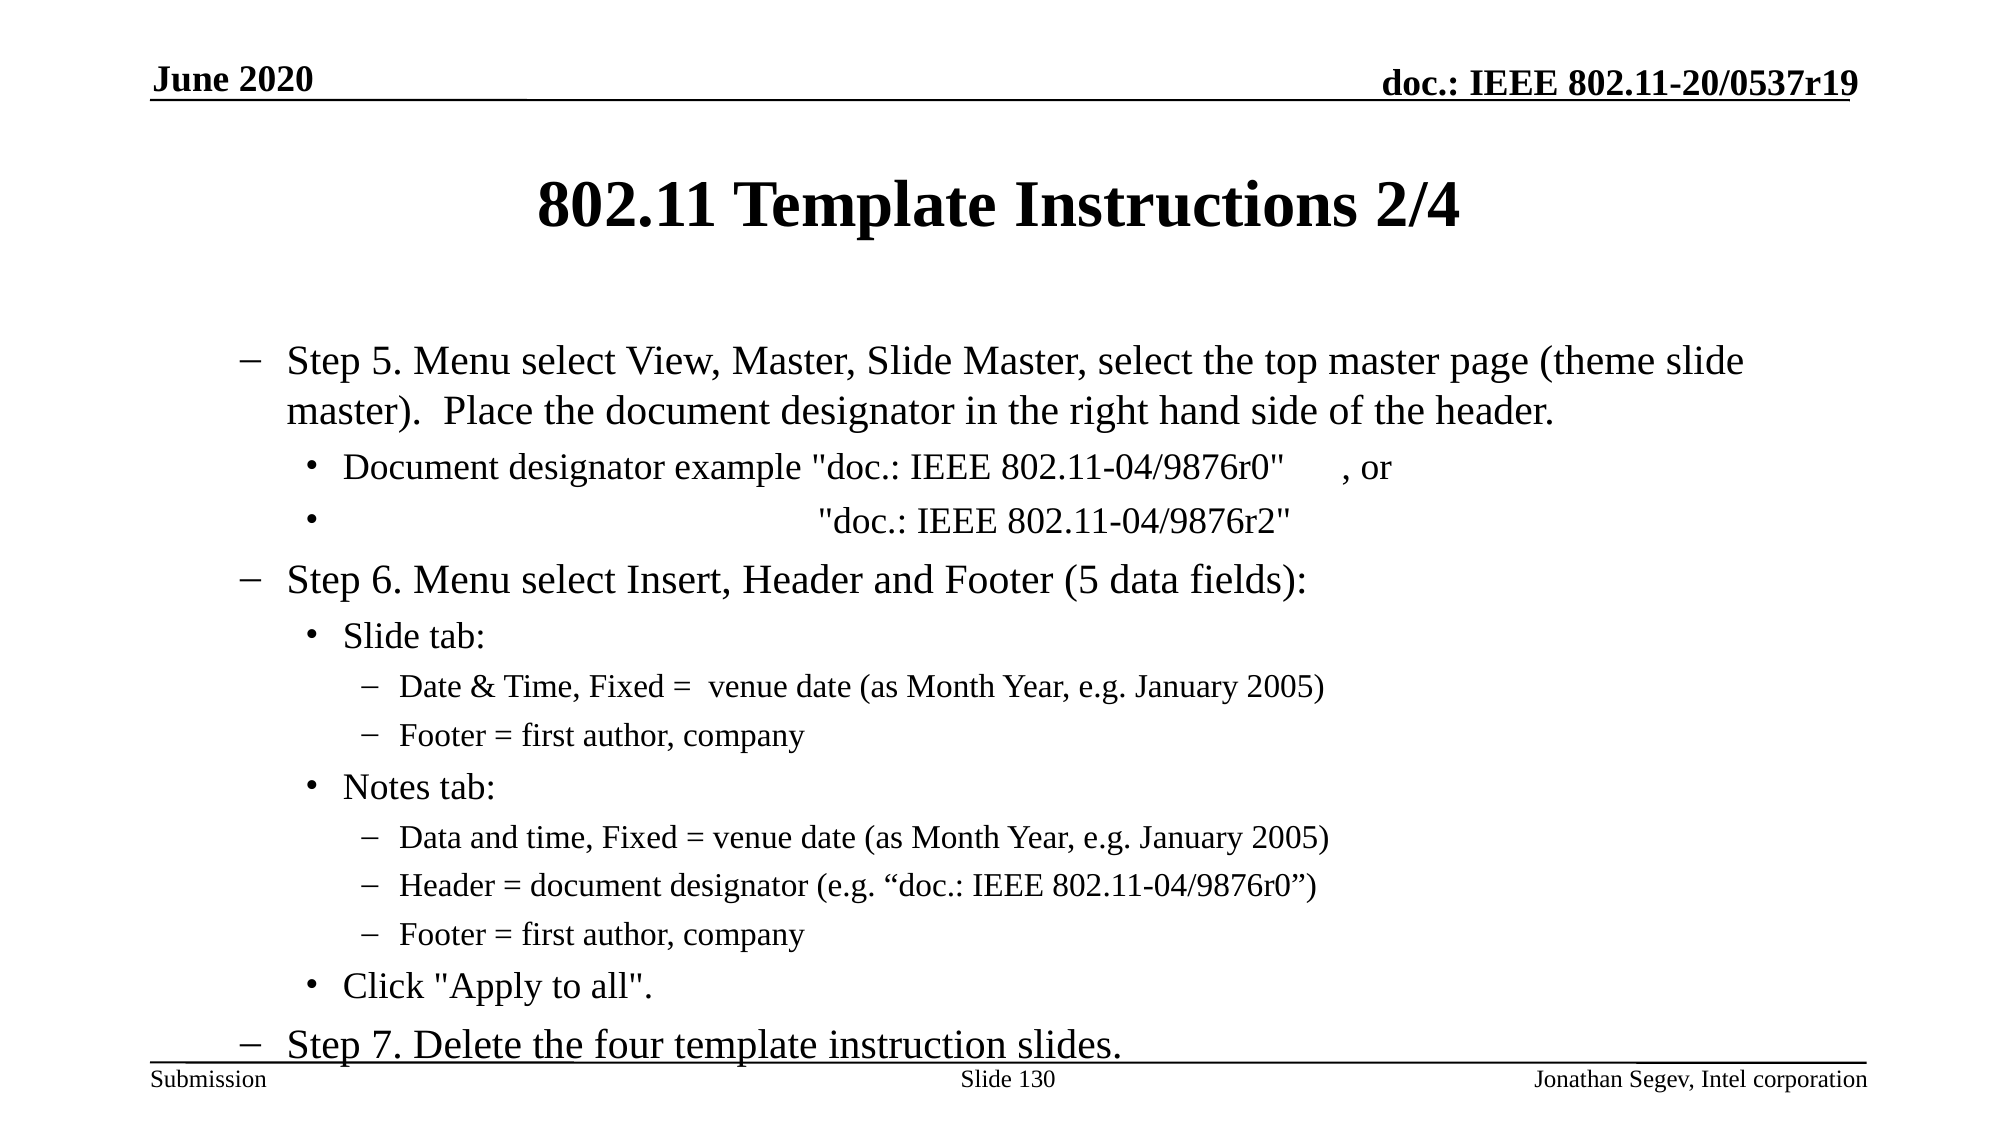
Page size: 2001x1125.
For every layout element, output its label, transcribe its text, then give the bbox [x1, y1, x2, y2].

slide_number Slide 130 [950, 1061, 1067, 1123]
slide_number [152, 54, 563, 100]
list Step 5. Menu select View, Master, Slide Master, select the top master page (theme slide master). Place the document designator in the right hand side of the header. Document designator example "doc.: IEEE 802.11-04/9876r0" , or "doc.: IEEE 802.11-04/9876r2" Step 6. Menu select Insert, Header and Footer (5 data fields): Slide tab: Date & Time, Fixed = venue date (as Month Year, e.g. January 2005) Footer = first author, company Notes tab: Data and time, Fixed = venue date (as Month Year, e.g. January 2005) Header = document designator (e.g. “doc.: IEEE 802.11-04/9876r0”) Footer = first author, company Click "Apply to all". Step 7. Delete the four template instruction slides. [149, 324, 1850, 1000]
title 802.11 Template Instructions 2/4 [149, 112, 1850, 288]
footer Jonathan Segev, Intel corporation [1171, 1061, 1869, 1093]
